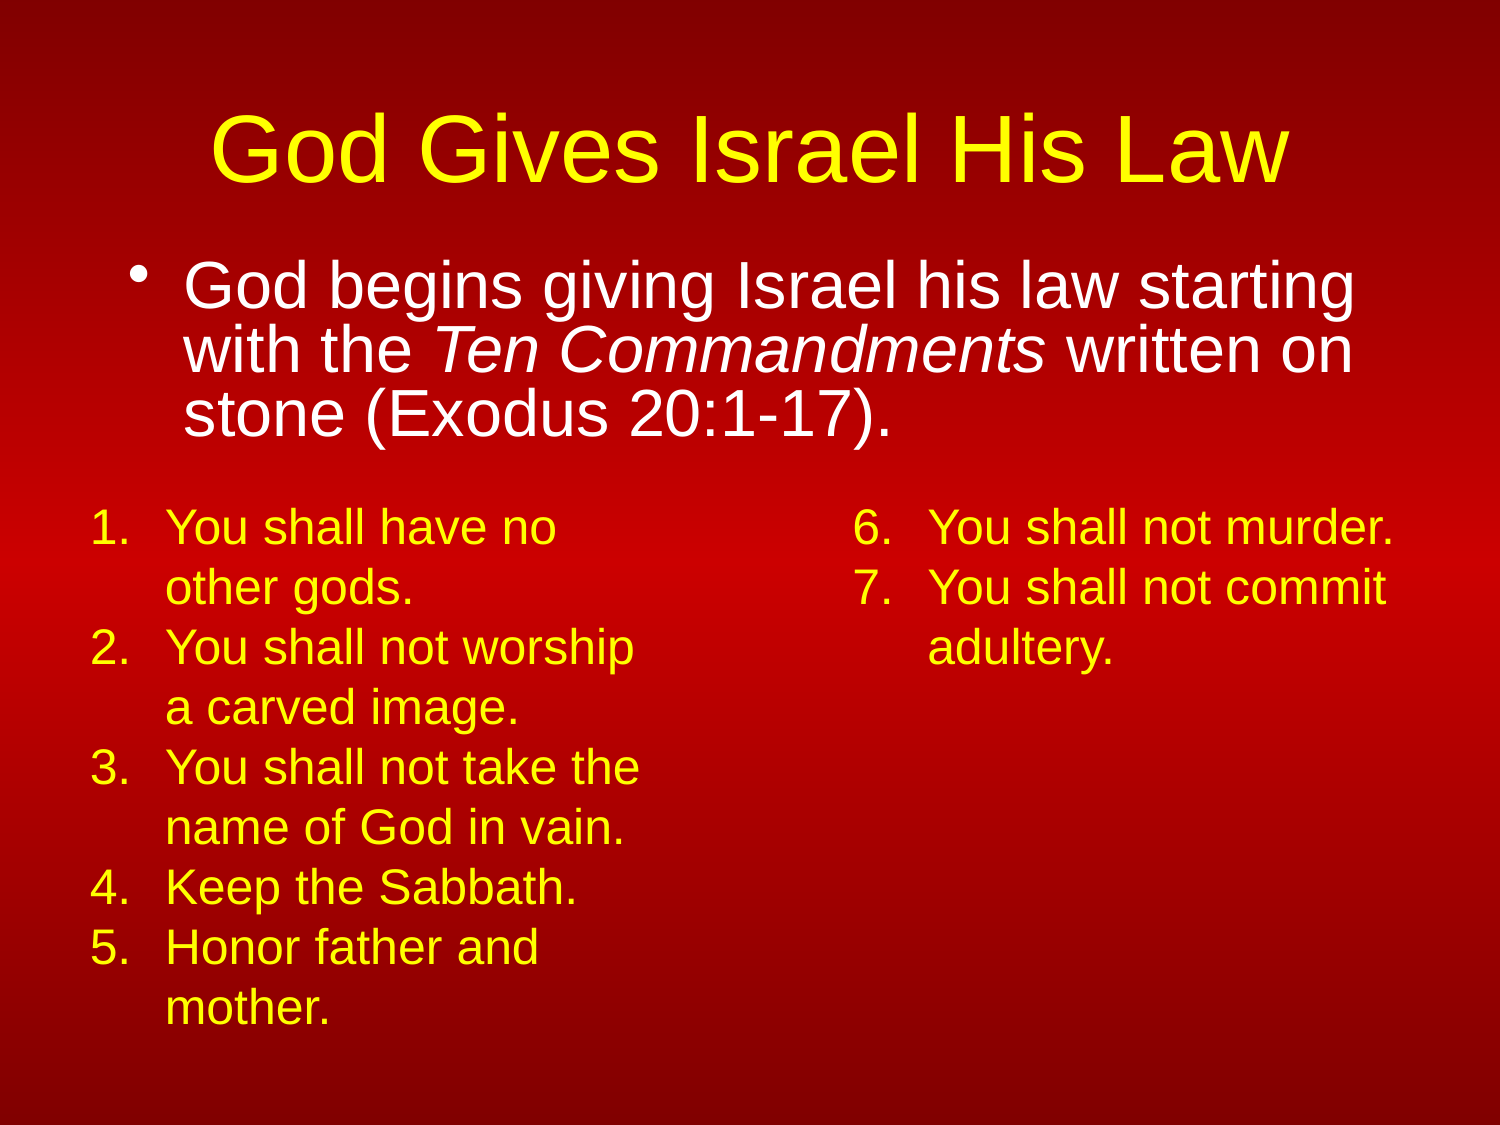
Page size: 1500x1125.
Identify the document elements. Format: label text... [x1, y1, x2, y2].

title God Gives Israel His Law [37, 50, 1463, 238]
list God begins giving Israel his law starting with the Ten Commandments written on stone (Exodus 20:1-17). [112, 249, 1438, 463]
text_box You shall have no other gods. You shall not worship a carved image. You shall not take the name of God in vain. Keep the Sabbath. Honor father and mother. [74, 487, 688, 1043]
text_box You shall not murder. You shall not commit adultery. [837, 487, 1450, 683]
